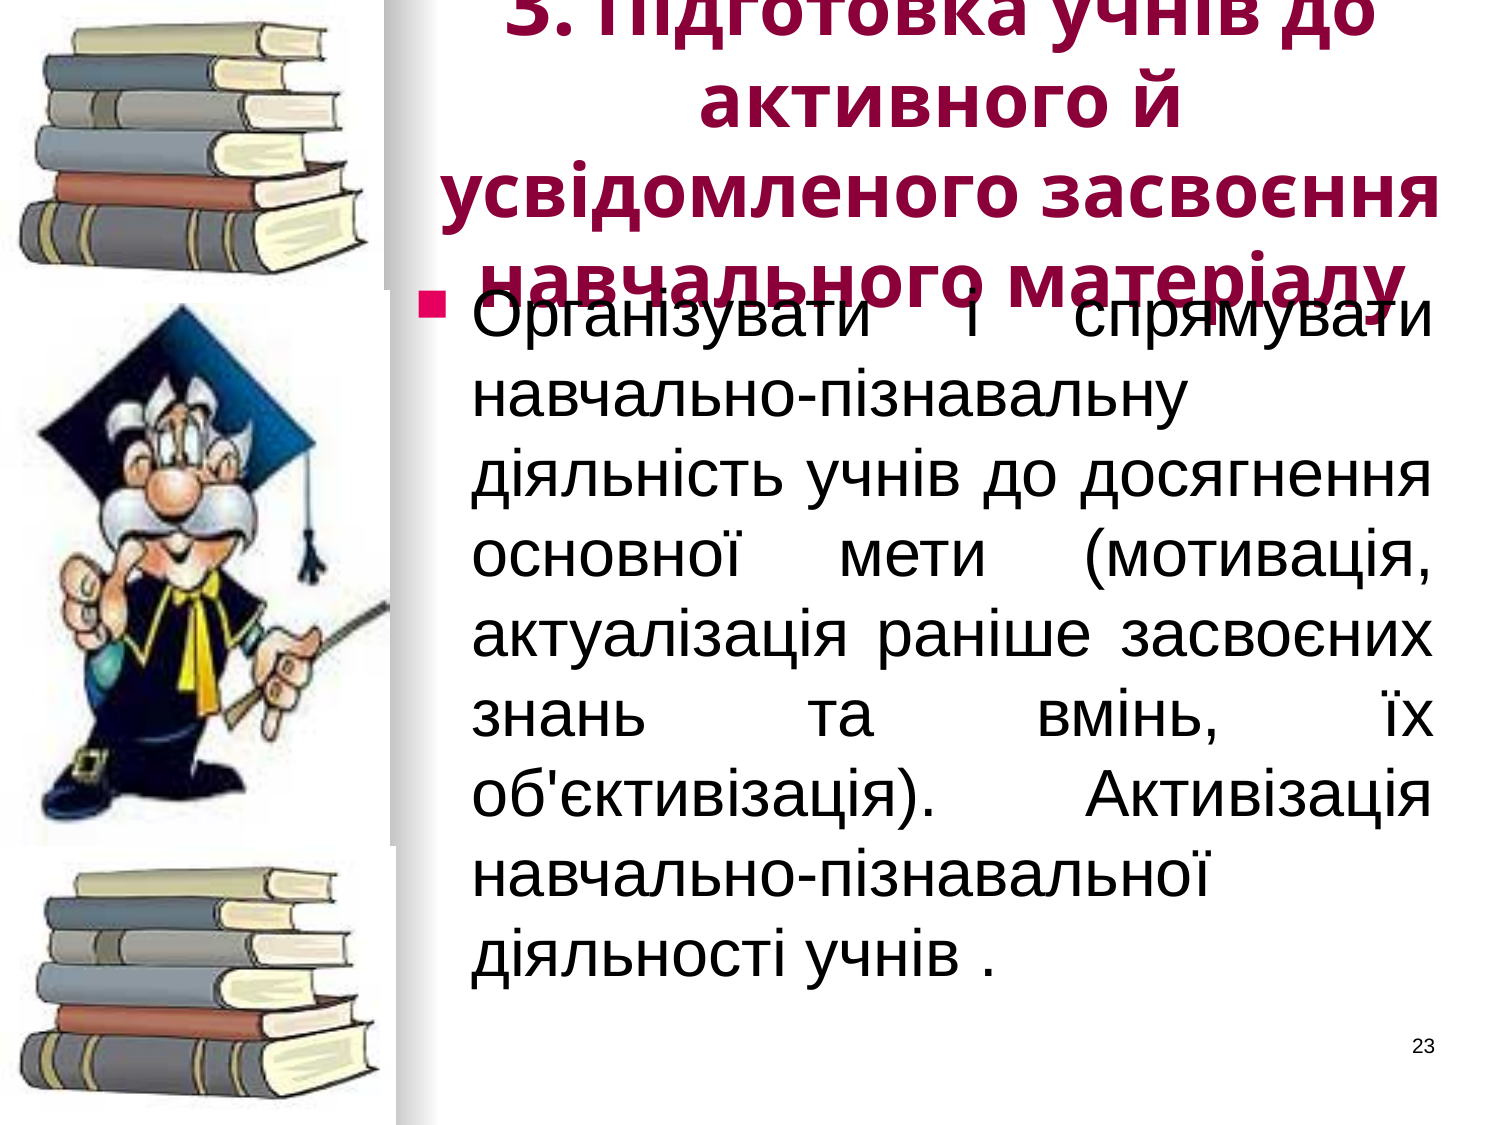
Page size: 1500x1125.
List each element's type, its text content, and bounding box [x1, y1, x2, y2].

title 3. Підготовка учнів до активного й усвідомленого засвоєння навчального матеріалу [389, 37, 1500, 238]
picture [0, 0, 396, 1125]
list Організувати і спрямувати навчально-пізнавальну діяльність учнів до досягнення основної мети (мотивація, актуалізація раніше засвоєних знань та вмінь, їх об'єктивізація). Активізація навчально-пізнавальної діяльності учнів . [399, 262, 1450, 1000]
slide_number 23 [1137, 1025, 1450, 1100]
